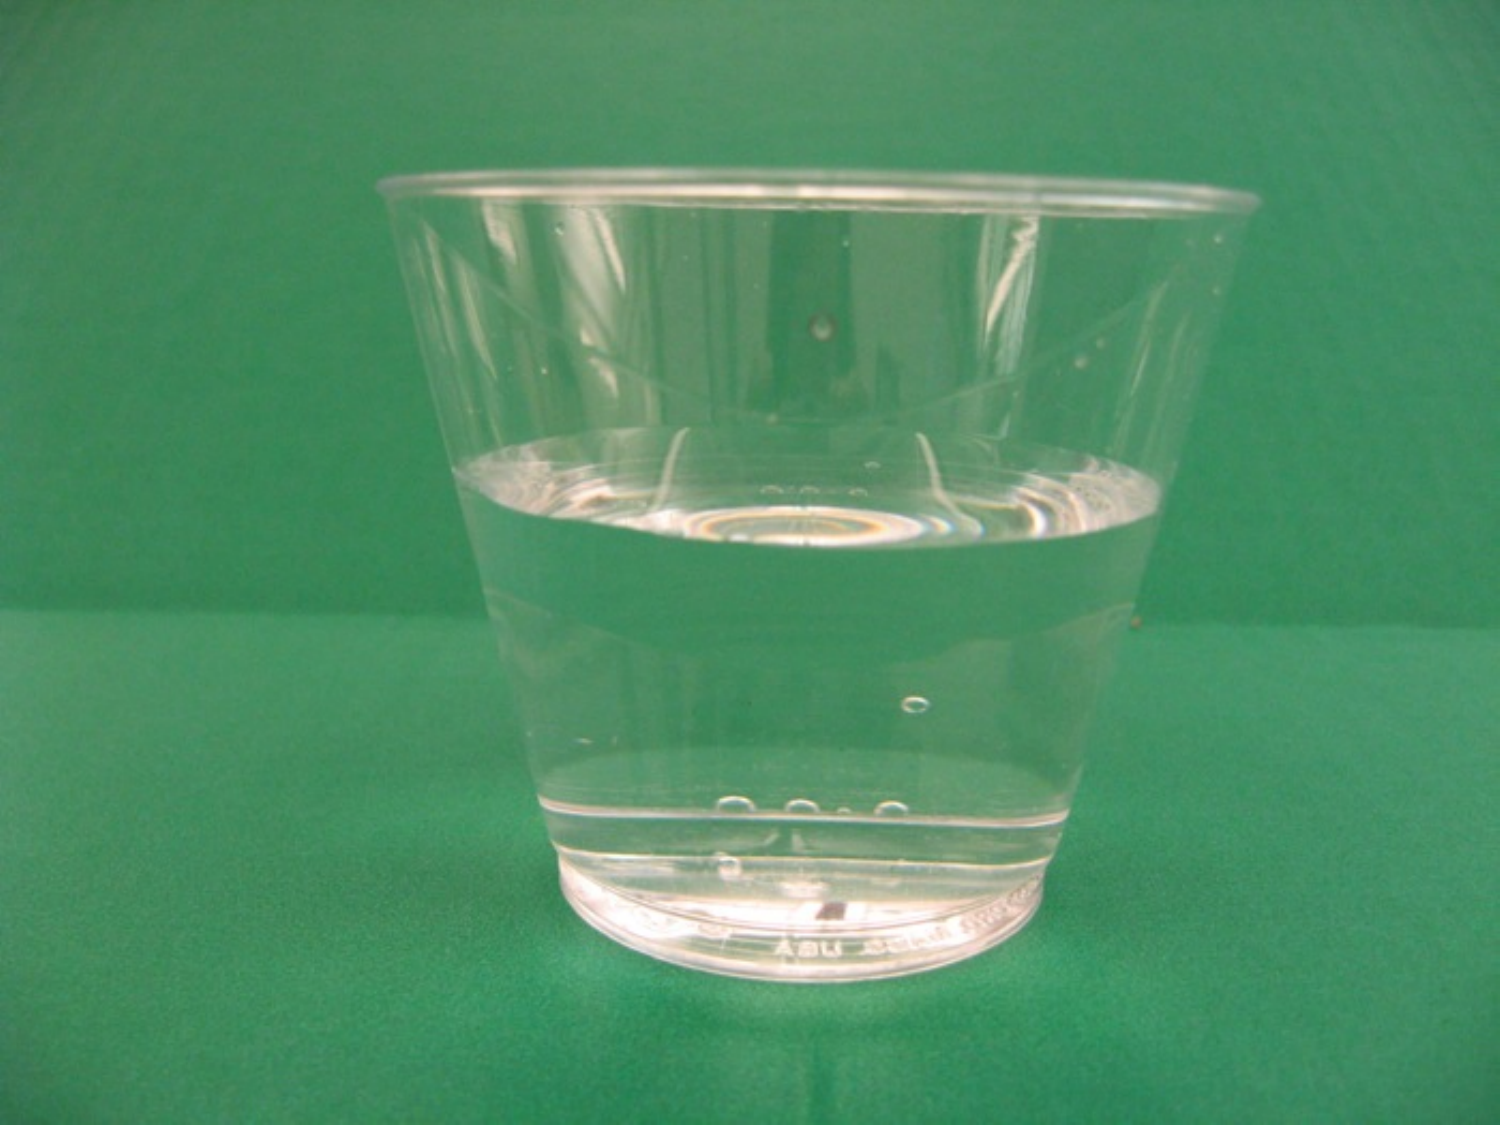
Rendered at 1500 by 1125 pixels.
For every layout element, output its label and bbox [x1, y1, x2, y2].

list [0, 0, 1500, 1125]
